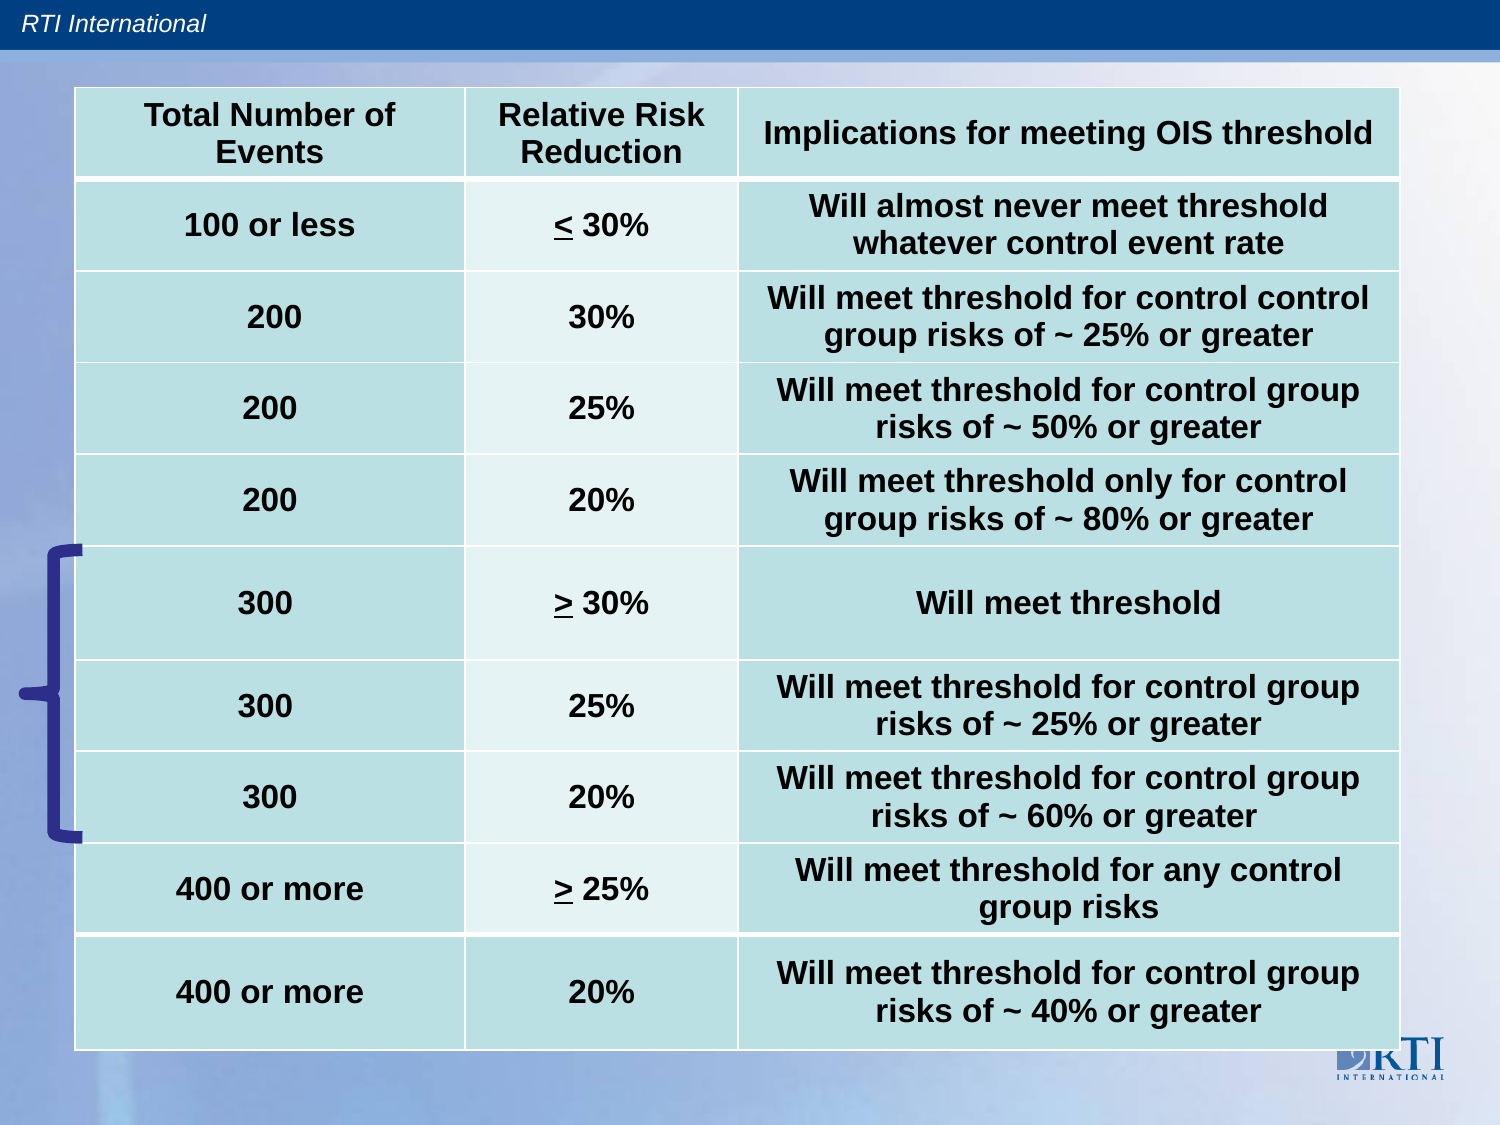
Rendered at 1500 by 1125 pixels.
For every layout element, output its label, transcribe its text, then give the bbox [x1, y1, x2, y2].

table_cell 400 or more [76, 844, 464, 932]
table_cell 25% [466, 363, 737, 453]
table_cell Will meet threshold [739, 547, 1399, 659]
table_cell > 25% [466, 844, 737, 932]
table_header Total Number of Events [76, 88, 464, 176]
table_cell 200 [76, 455, 464, 545]
table_cell > 30% [466, 547, 737, 659]
table_cell Will meet threshold for control group risks of ~ 50% or greater [739, 363, 1399, 453]
table_cell Will meet threshold only for control group risks of ~ 80% or greater [739, 455, 1399, 545]
table_cell 20% [466, 752, 737, 842]
table_cell 20% [466, 937, 737, 1049]
table_cell Will meet threshold for control control group risks of ~ 25% or greater [739, 272, 1399, 362]
table_cell 200 [76, 363, 464, 453]
picture [0, 63, 1500, 1125]
table_header Relative Risk Reduction [466, 88, 737, 176]
table_cell Will meet threshold for control group risks of ~ 60% or greater [739, 752, 1399, 842]
text_box [24, 549, 83, 839]
table_cell 300 [76, 752, 464, 842]
table_cell 400 or more [76, 937, 464, 1049]
table_cell 200 [76, 272, 464, 362]
table_cell 30% [466, 272, 737, 362]
table_cell 100 or less [76, 182, 464, 270]
table_cell Will meet threshold for control group risks of ~ 25% or greater [739, 661, 1399, 750]
table_cell Will almost never meet threshold whatever control event rate [739, 182, 1399, 270]
table_cell 300 [76, 547, 464, 659]
table_cell Will meet threshold for any control group risks [739, 844, 1399, 932]
table_cell 300 [83, 661, 464, 750]
table_cell Will meet threshold for control group risks of ~ 40% or greater [739, 937, 1399, 1049]
table_cell 20% [466, 455, 737, 545]
table_cell 25% [466, 661, 737, 750]
table_cell < 30% [466, 182, 737, 270]
table_header Implications for meeting OIS threshold [739, 88, 1399, 176]
